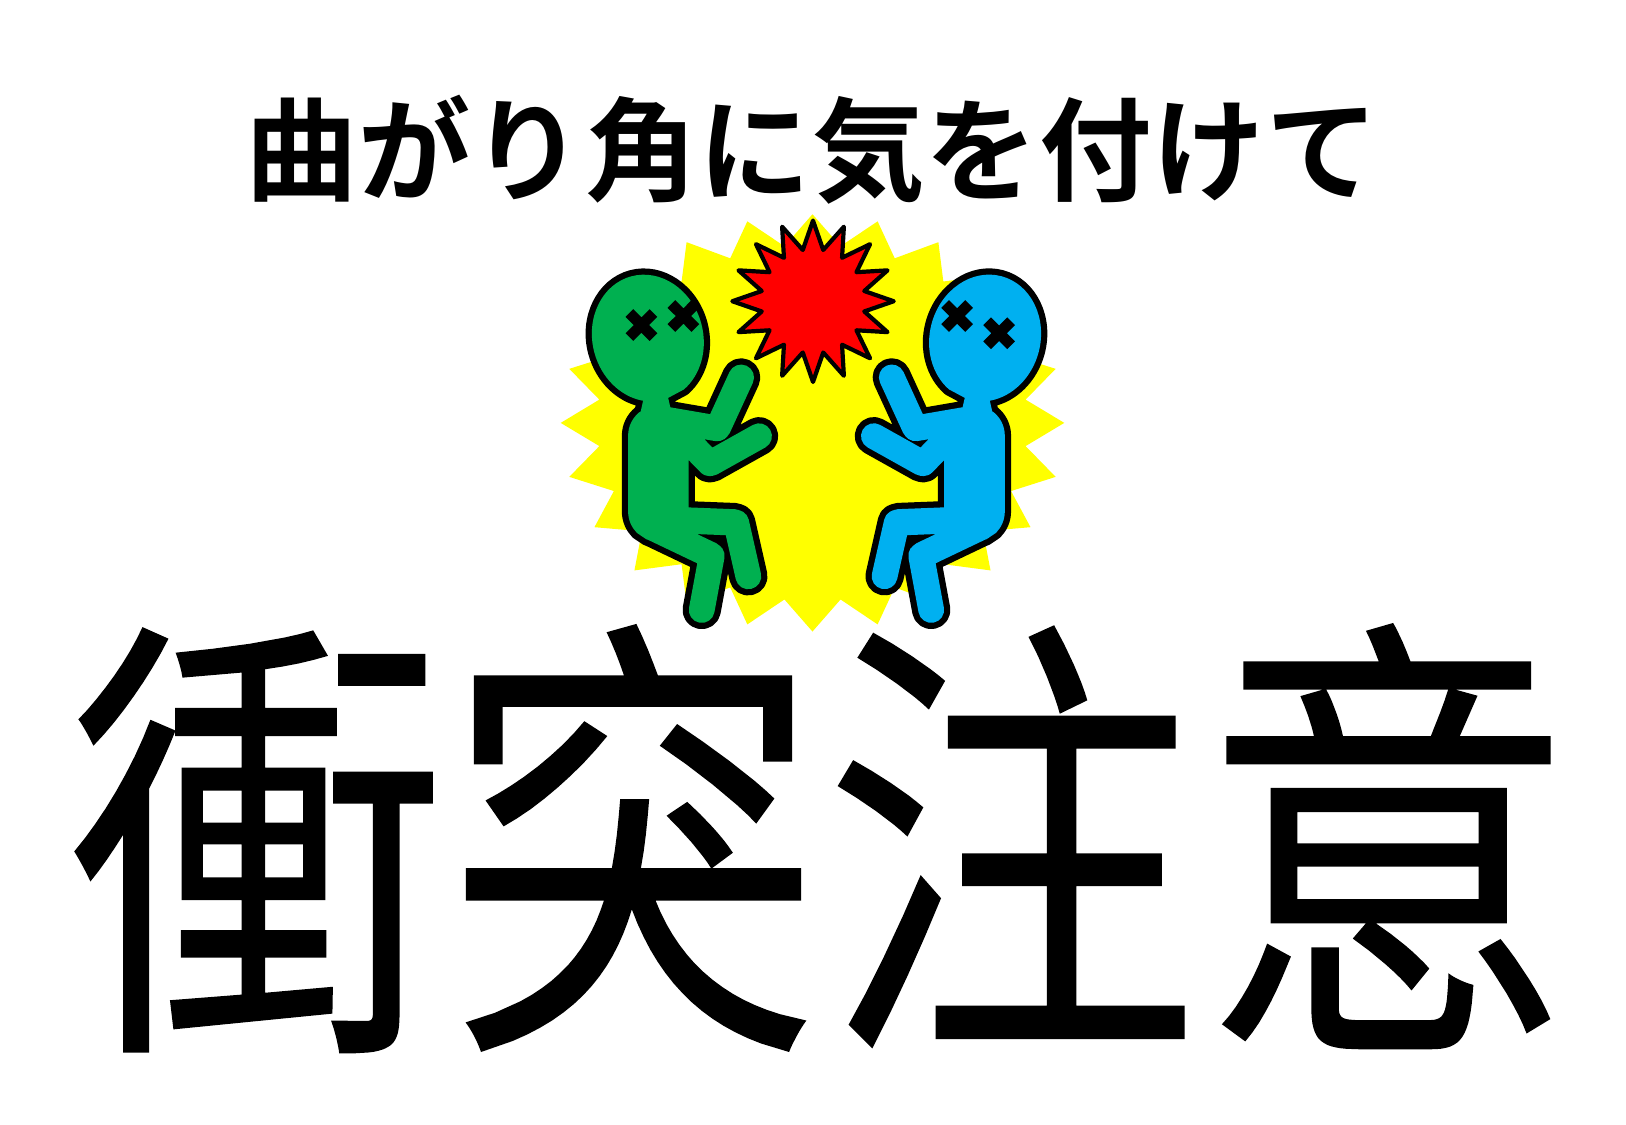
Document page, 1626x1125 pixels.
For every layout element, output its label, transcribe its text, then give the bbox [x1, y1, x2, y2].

text_box 曲がり角に気を付けて [0, 73, 1625, 223]
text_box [560, 213, 1065, 632]
